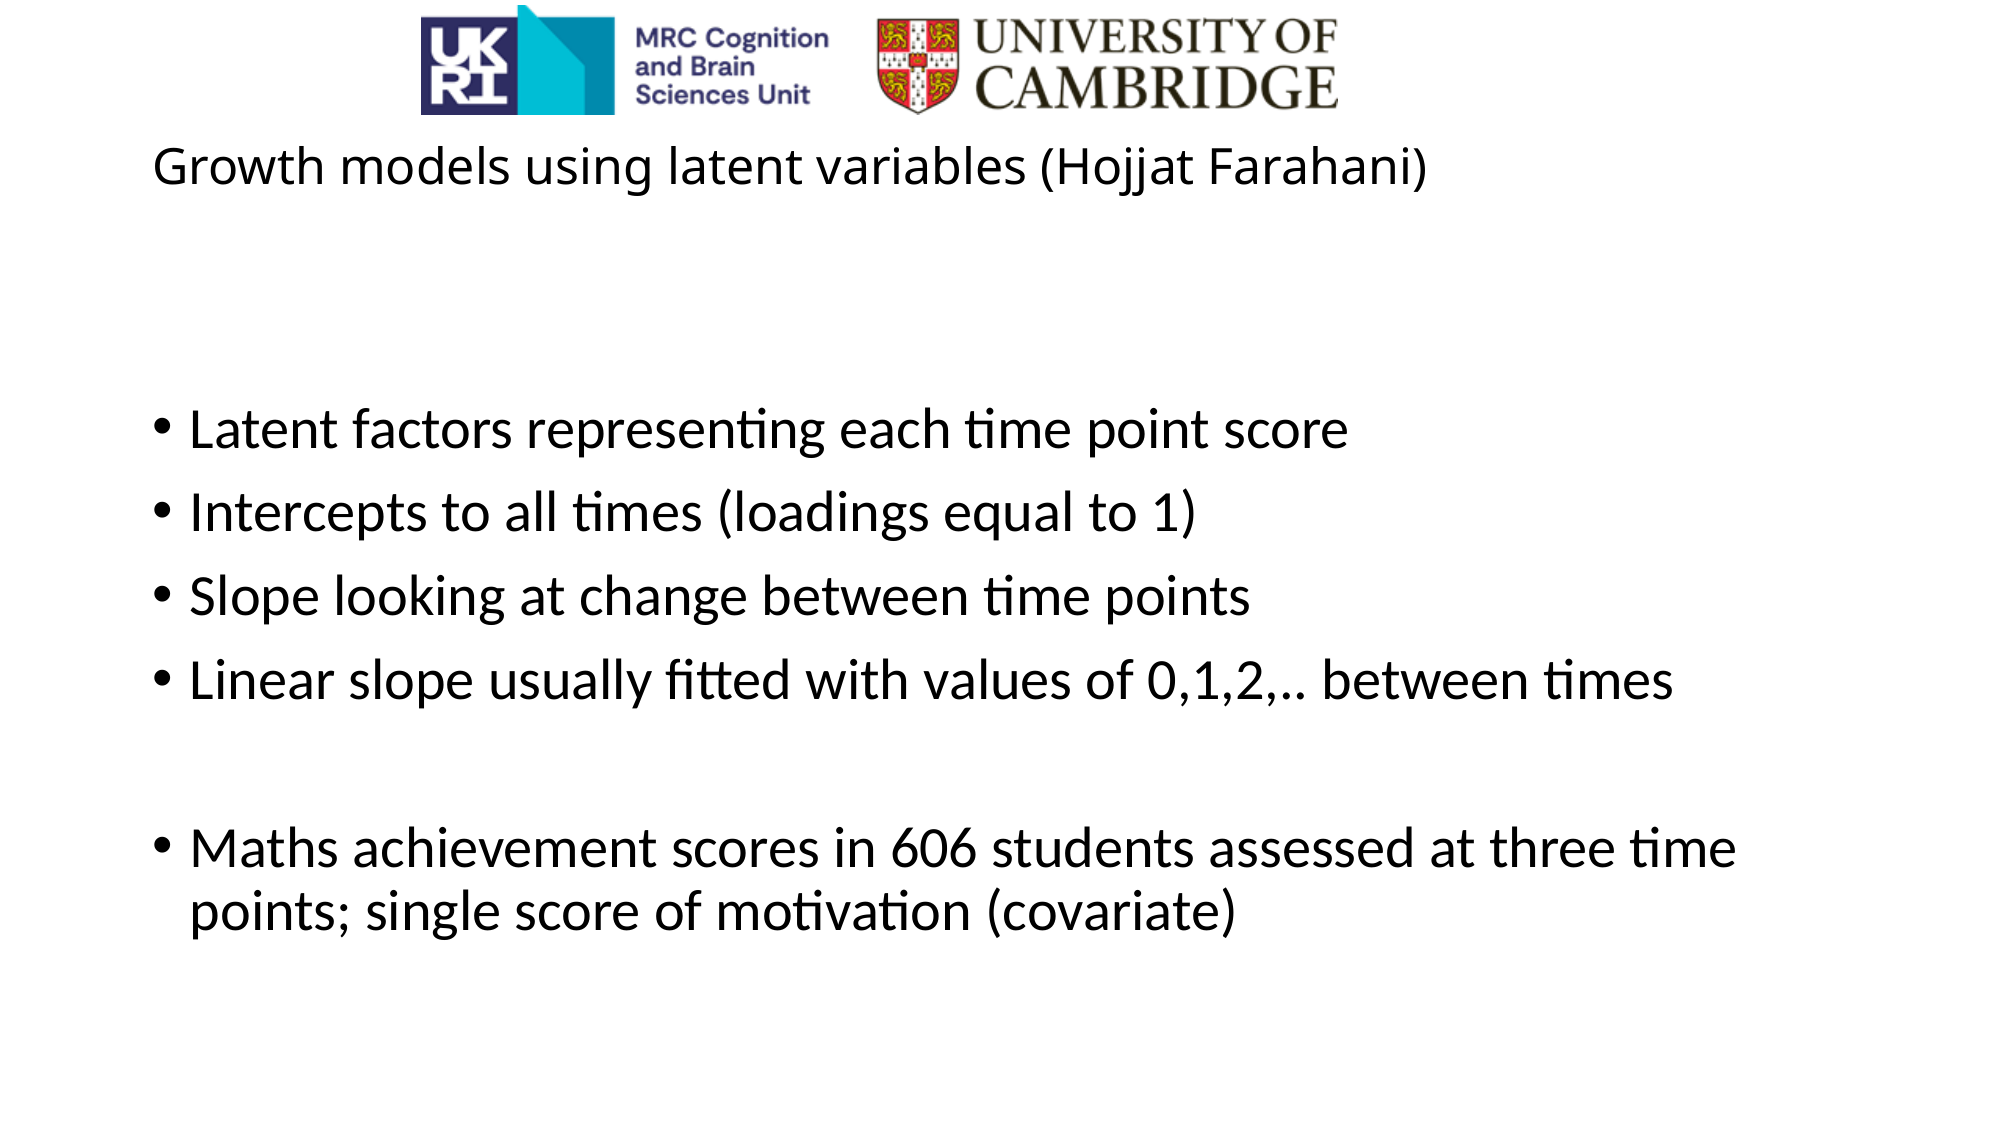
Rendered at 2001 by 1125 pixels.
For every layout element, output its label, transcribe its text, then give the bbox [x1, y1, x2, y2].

list Latent factors representing each time point score Intercepts to all times (loadings equal to 1) Slope looking at change between time points Linear slope usually fitted with values of 0,1,2,.. between times Maths achievement scores in 606 students assessed at three time points; single score of motivation (covariate) [137, 299, 1863, 1014]
picture [421, 5, 1338, 59]
title Growth models using latent variables (Hojjat Farahani) [137, 59, 1863, 278]
